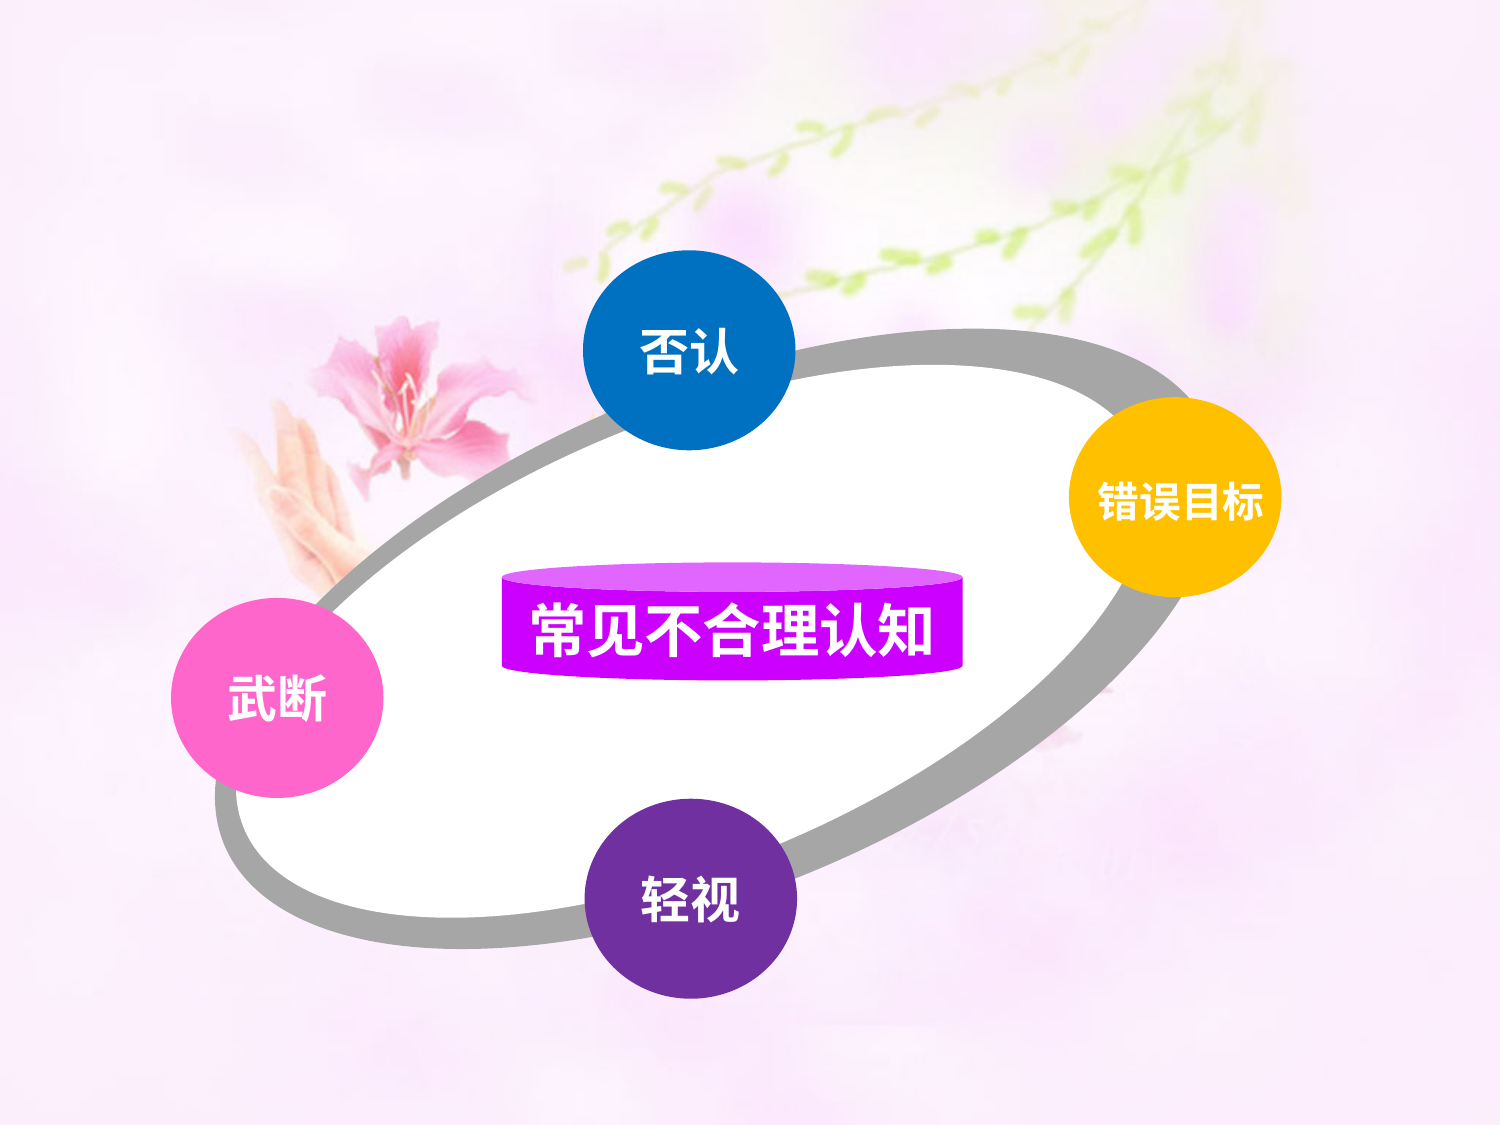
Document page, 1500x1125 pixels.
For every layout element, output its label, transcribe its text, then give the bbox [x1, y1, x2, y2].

text_box [316, 413, 624, 611]
text_box 常见不合理认知 [501, 562, 963, 681]
text_box 武断 [171, 597, 384, 798]
text_box [236, 364, 1122, 918]
text_box Add Title [798, 562, 988, 658]
text_box [791, 328, 1189, 415]
text_box [214, 780, 592, 950]
text_box 否认 [582, 250, 796, 451]
picture [0, 0, 1500, 1125]
text_box 错误目标 [1080, 467, 1282, 533]
text_box Add Title [574, 562, 667, 566]
text_box [781, 585, 1181, 879]
text_box 轻视 [584, 798, 798, 999]
text_box [1068, 397, 1277, 598]
